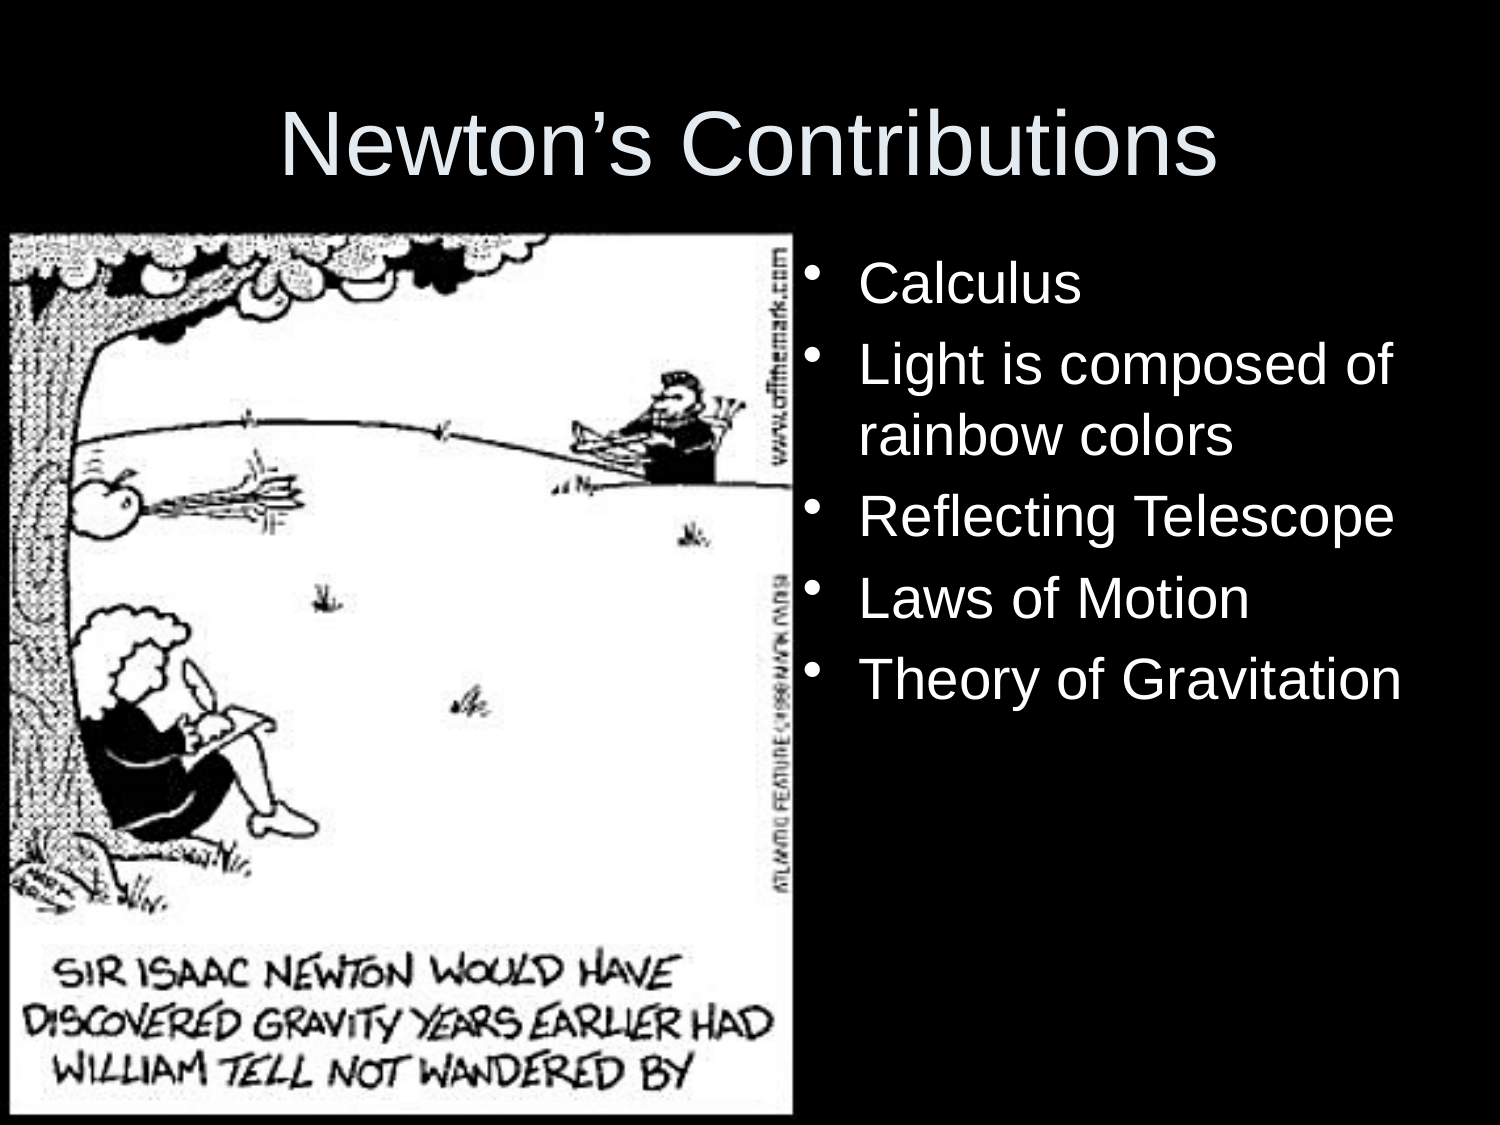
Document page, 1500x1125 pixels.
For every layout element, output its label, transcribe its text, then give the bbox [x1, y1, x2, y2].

text_box [807, 237, 1500, 343]
title Newton’s Contributions [74, 44, 1426, 233]
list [0, 224, 804, 1125]
list Calculus Light is composed of rainbow colors Reflecting Telescope Laws of Motion Theory of Gravitation [807, 343, 1463, 1001]
